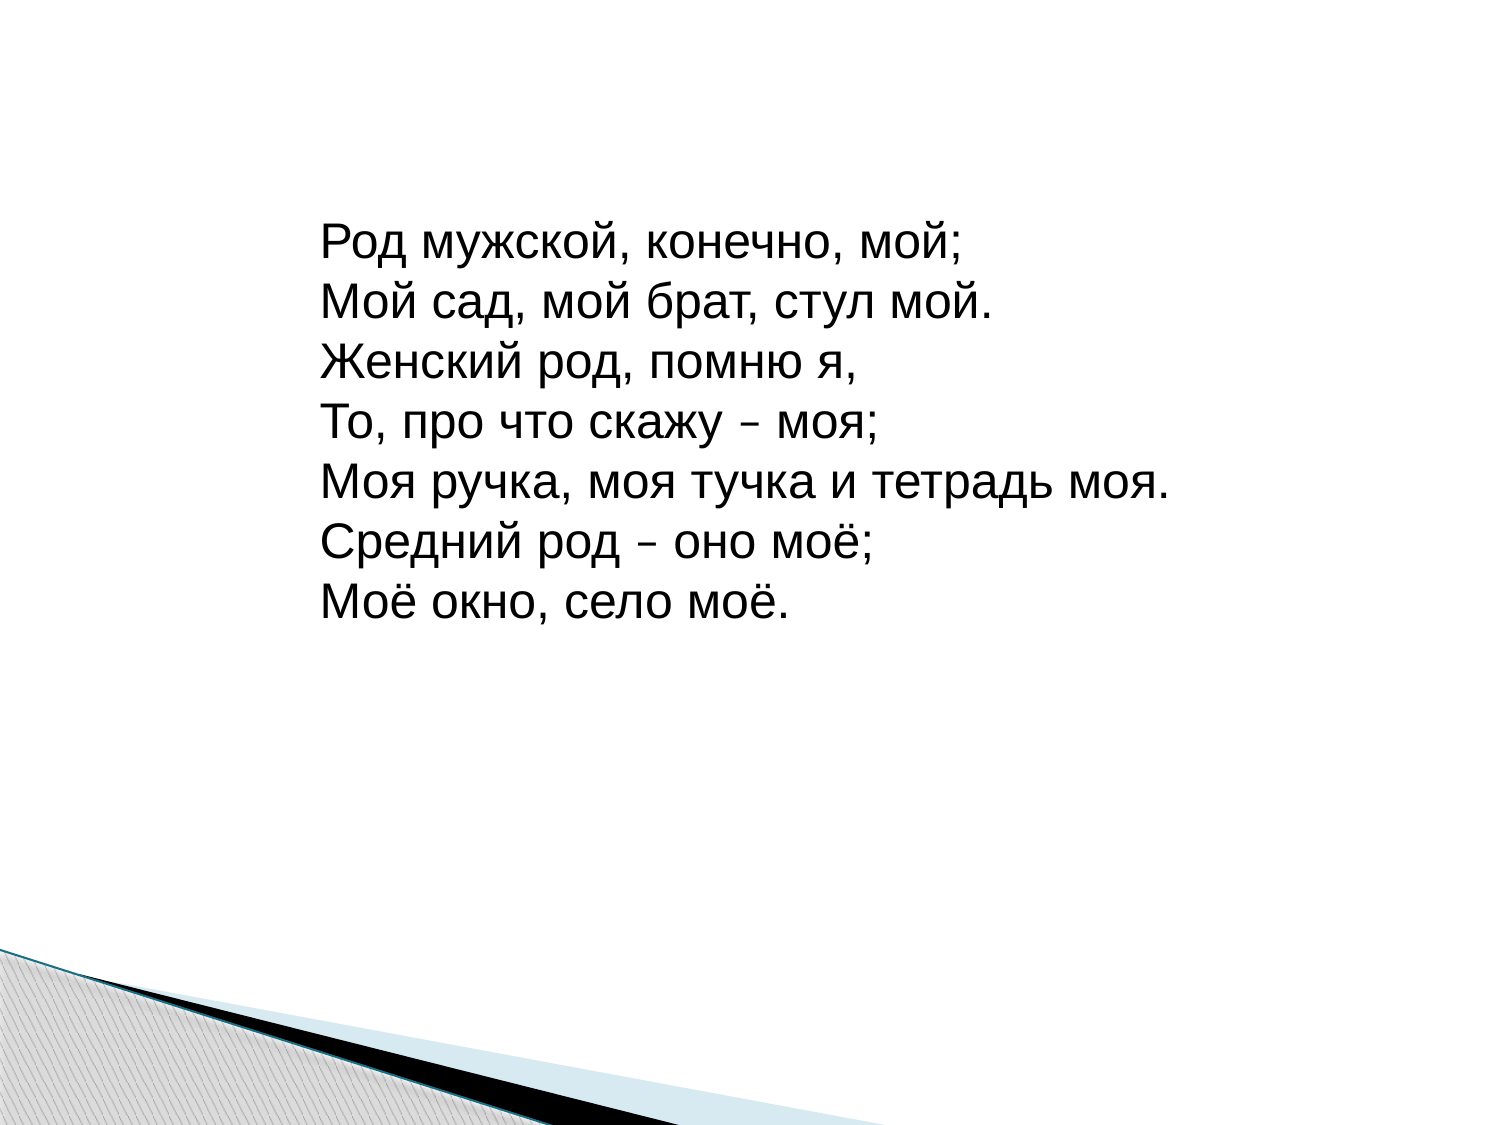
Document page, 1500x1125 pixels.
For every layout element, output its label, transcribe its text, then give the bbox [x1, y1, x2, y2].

text_box Род мужской, конечно, мой; Мой сад, мой брат, стул мой. Женский род, помню я, То, про что скажу – моя; Моя ручка, моя тучка и тетрадь моя. Средний род – оно моё; Моё окно, село моё. [304, 201, 1278, 637]
